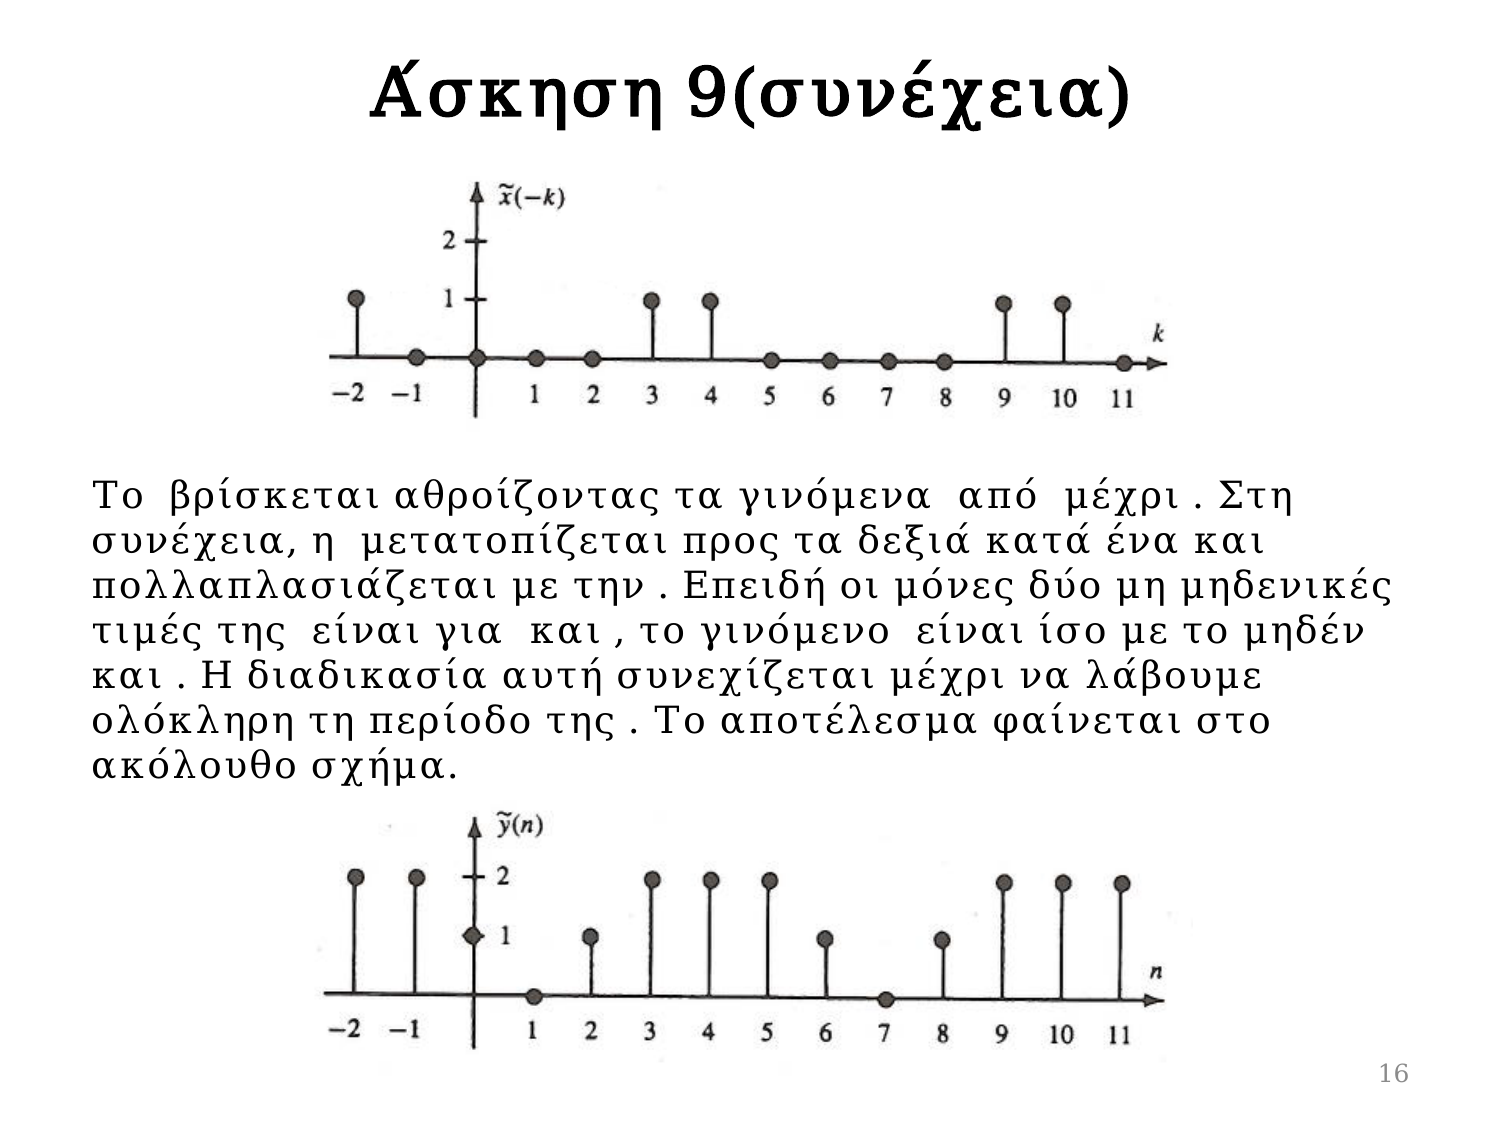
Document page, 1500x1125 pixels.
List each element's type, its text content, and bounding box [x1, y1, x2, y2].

slide_number 16 [1222, 1042, 1425, 1103]
picture [316, 176, 1183, 433]
title Άσκηση 9(συνέχεια) [75, 19, 1425, 159]
picture [306, 800, 1194, 1083]
